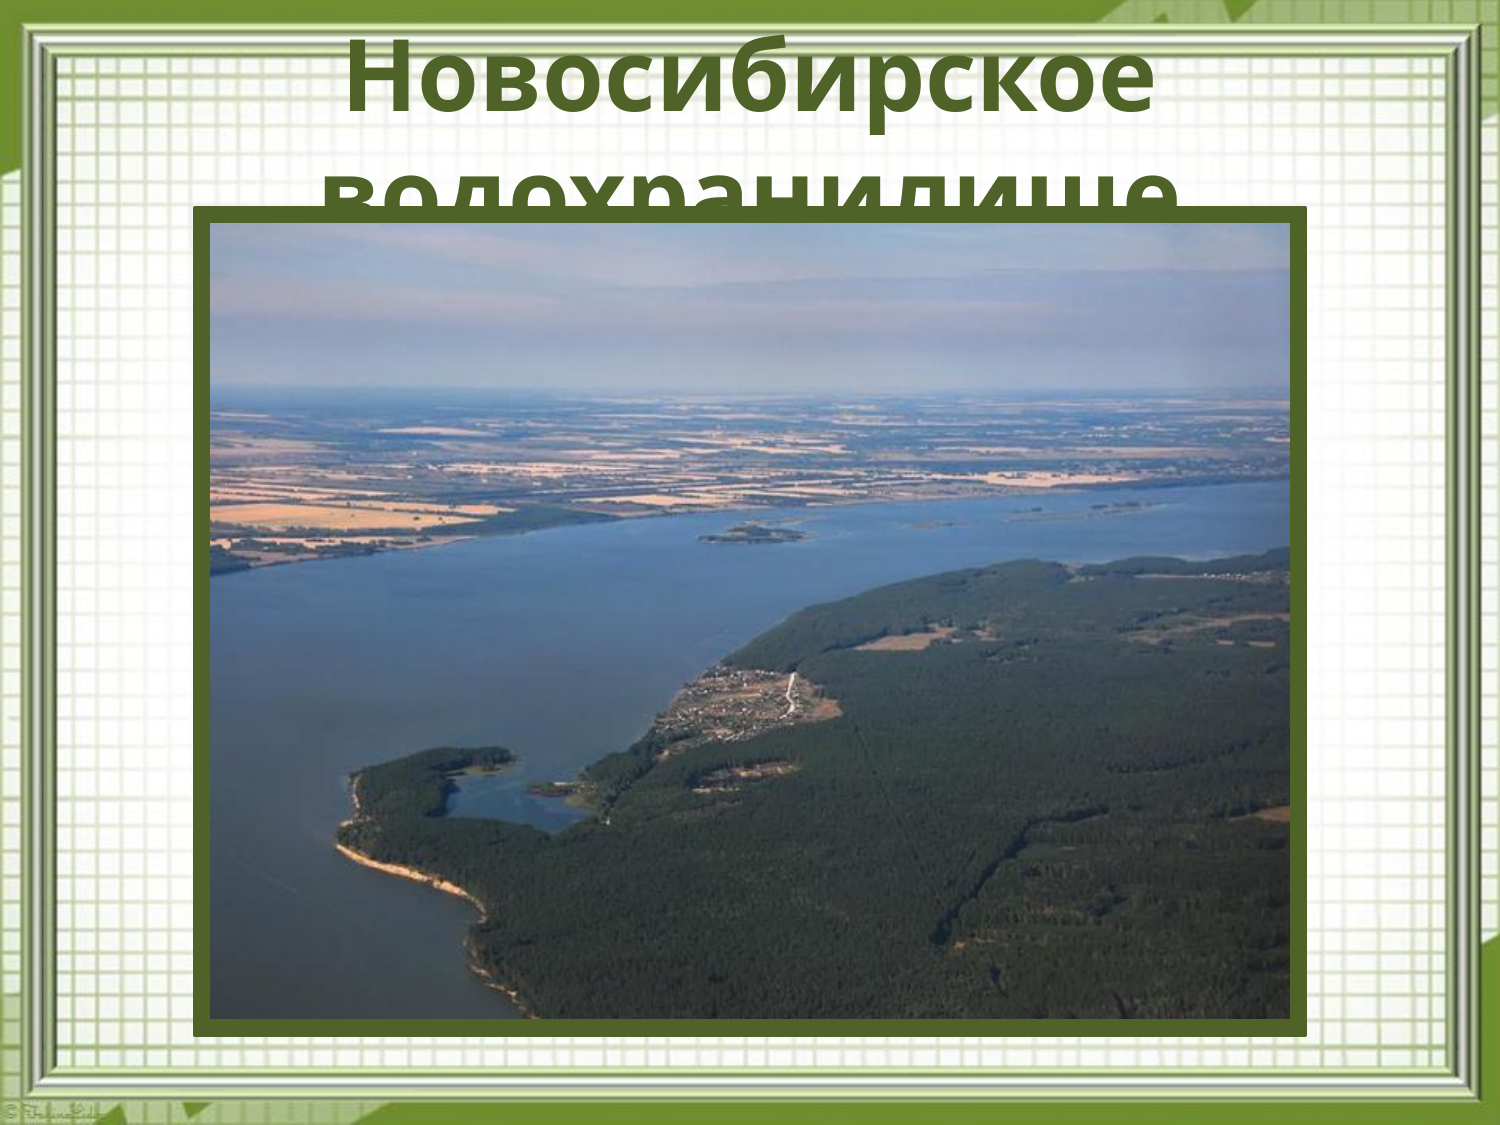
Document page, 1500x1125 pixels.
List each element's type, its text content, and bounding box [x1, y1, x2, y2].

picture [0, 0, 1500, 1125]
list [206, 219, 1306, 1024]
title Новосибирское водохранилище [75, 78, 1425, 185]
text_box [193, 206, 1307, 1037]
